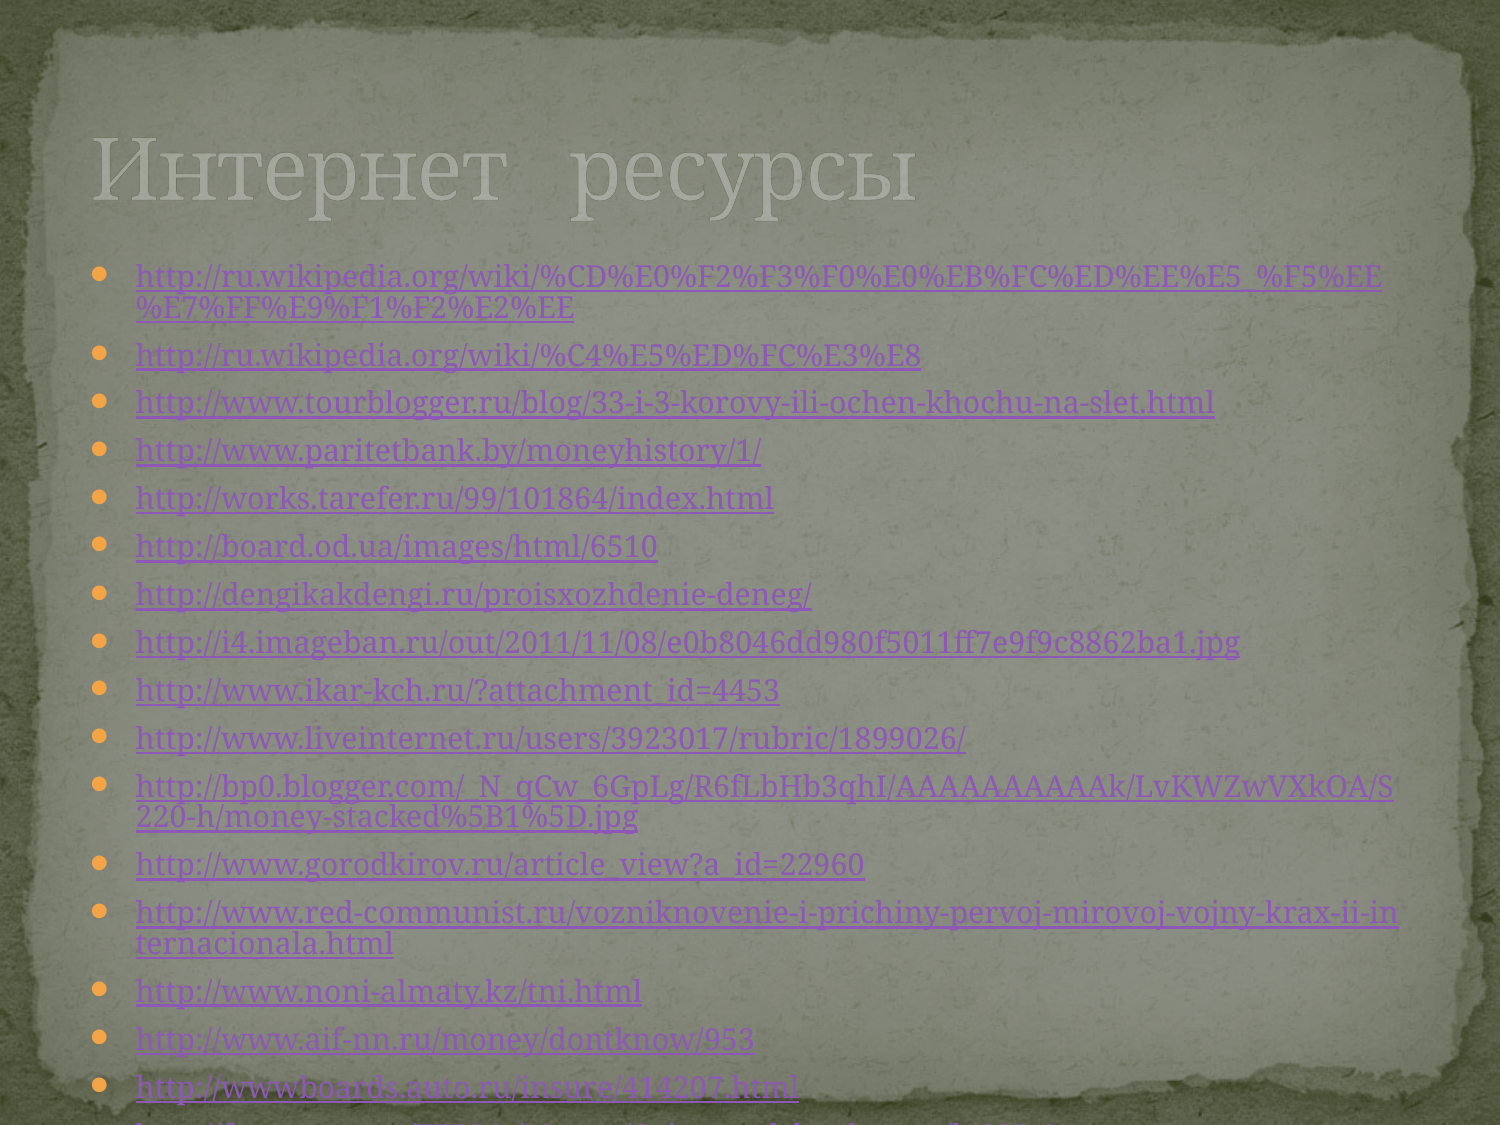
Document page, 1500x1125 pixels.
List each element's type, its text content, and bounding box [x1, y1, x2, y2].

list http://ru.wikipedia.org/wiki/%CD%E0%F2%F3%F0%E0%EB%FC%ED%EE%E5_%F5%EE%E7%FF%E9%F1%F2%E2%EE http://ru.wikipedia.org/wiki/%C4%E5%ED%FC%E3%E8 http://www.tourblogger.ru/blog/33-i-3-korovy-ili-ochen-khochu-na-slet.html http://www.paritetbank.by/moneyhistory/1/ http://works.tarefer.ru/99/101864/index.html http://board.od.ua/images/html/6510 http://dengikakdengi.ru/proisxozhdenie-deneg/ http://i4.imageban.ru/out/2011/11/08/e0b8046dd980f5011ff7e9f9c8862ba1.jpg http://www.ikar-kch.ru/?attachment_id=4453 http://www.liveinternet.ru/users/3923017/rubric/1899026/ http://bp0.blogger.com/_N_qCw_6GpLg/R6fLbHb3qhI/AAAAAAAAAAk/LvKWZwVXkOA/S220-h/money-stacked%5B1%5D.jpg http://www.gorodkirov.ru/article_view?a_id=22960 http://www.red-communist.ru/vozniknovenie-i-prichiny-pervoj-mirovoj-vojny-krax-ii-internacionala.html http://www.noni-almaty.kz/tni.html http://www.aif-nn.ru/money/dontknow/953 http://wwwboards.auto.ru/insure/414207.html http://forexaw.com/TERMs/Money/Coins_and_banknotes/l1027_%D0%94%D0%B5%D0%BD%D1%8C%D0%B3%D0%B8_Money [75, 249, 1424, 1125]
title Интернет ресурсы [74, 24, 1425, 225]
